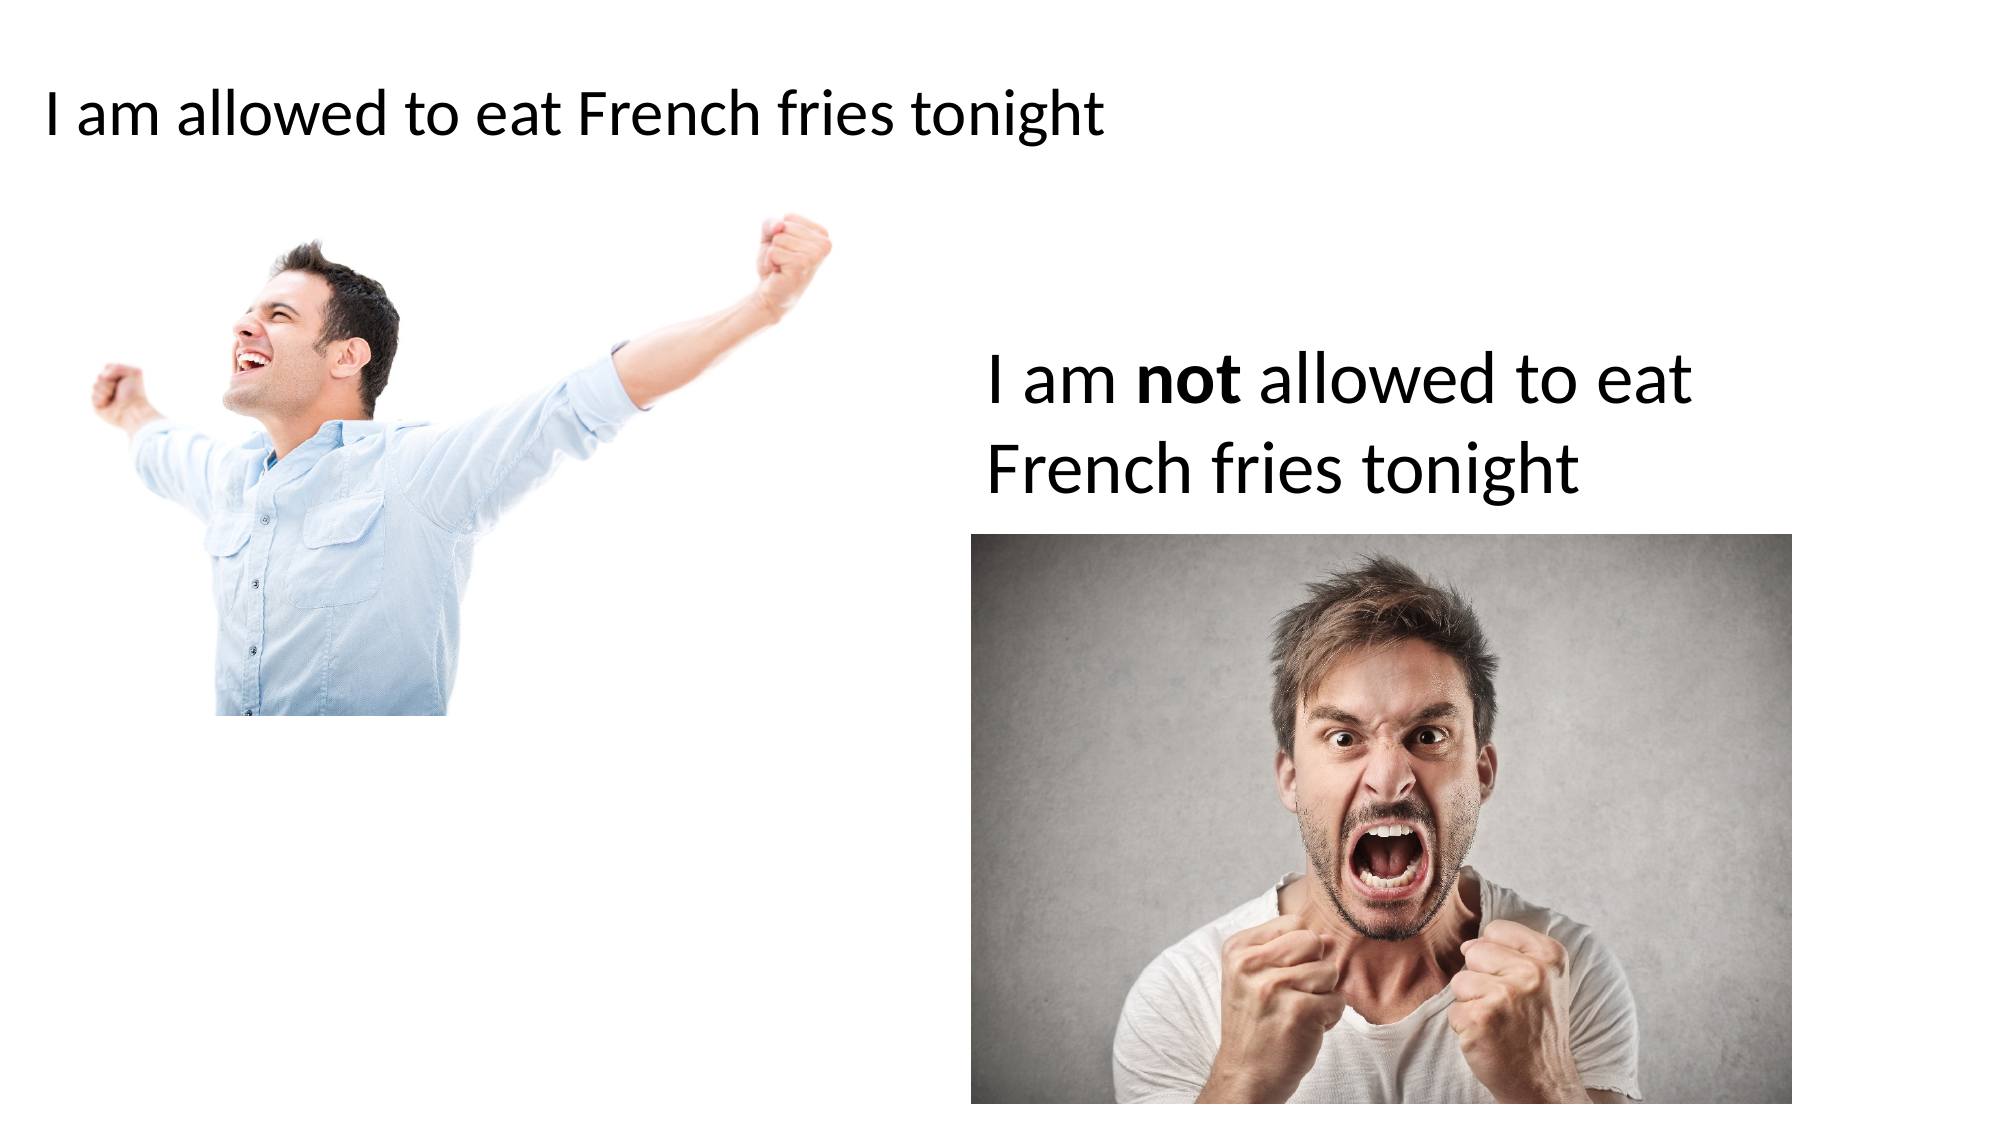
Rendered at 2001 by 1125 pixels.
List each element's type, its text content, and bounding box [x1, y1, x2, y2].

text_box I am not allowed to eat French fries tonight [971, 321, 1917, 516]
text_box I am allowed to eat French fries tonight [29, 61, 1207, 156]
picture [54, 166, 863, 716]
picture [971, 534, 1792, 1104]
